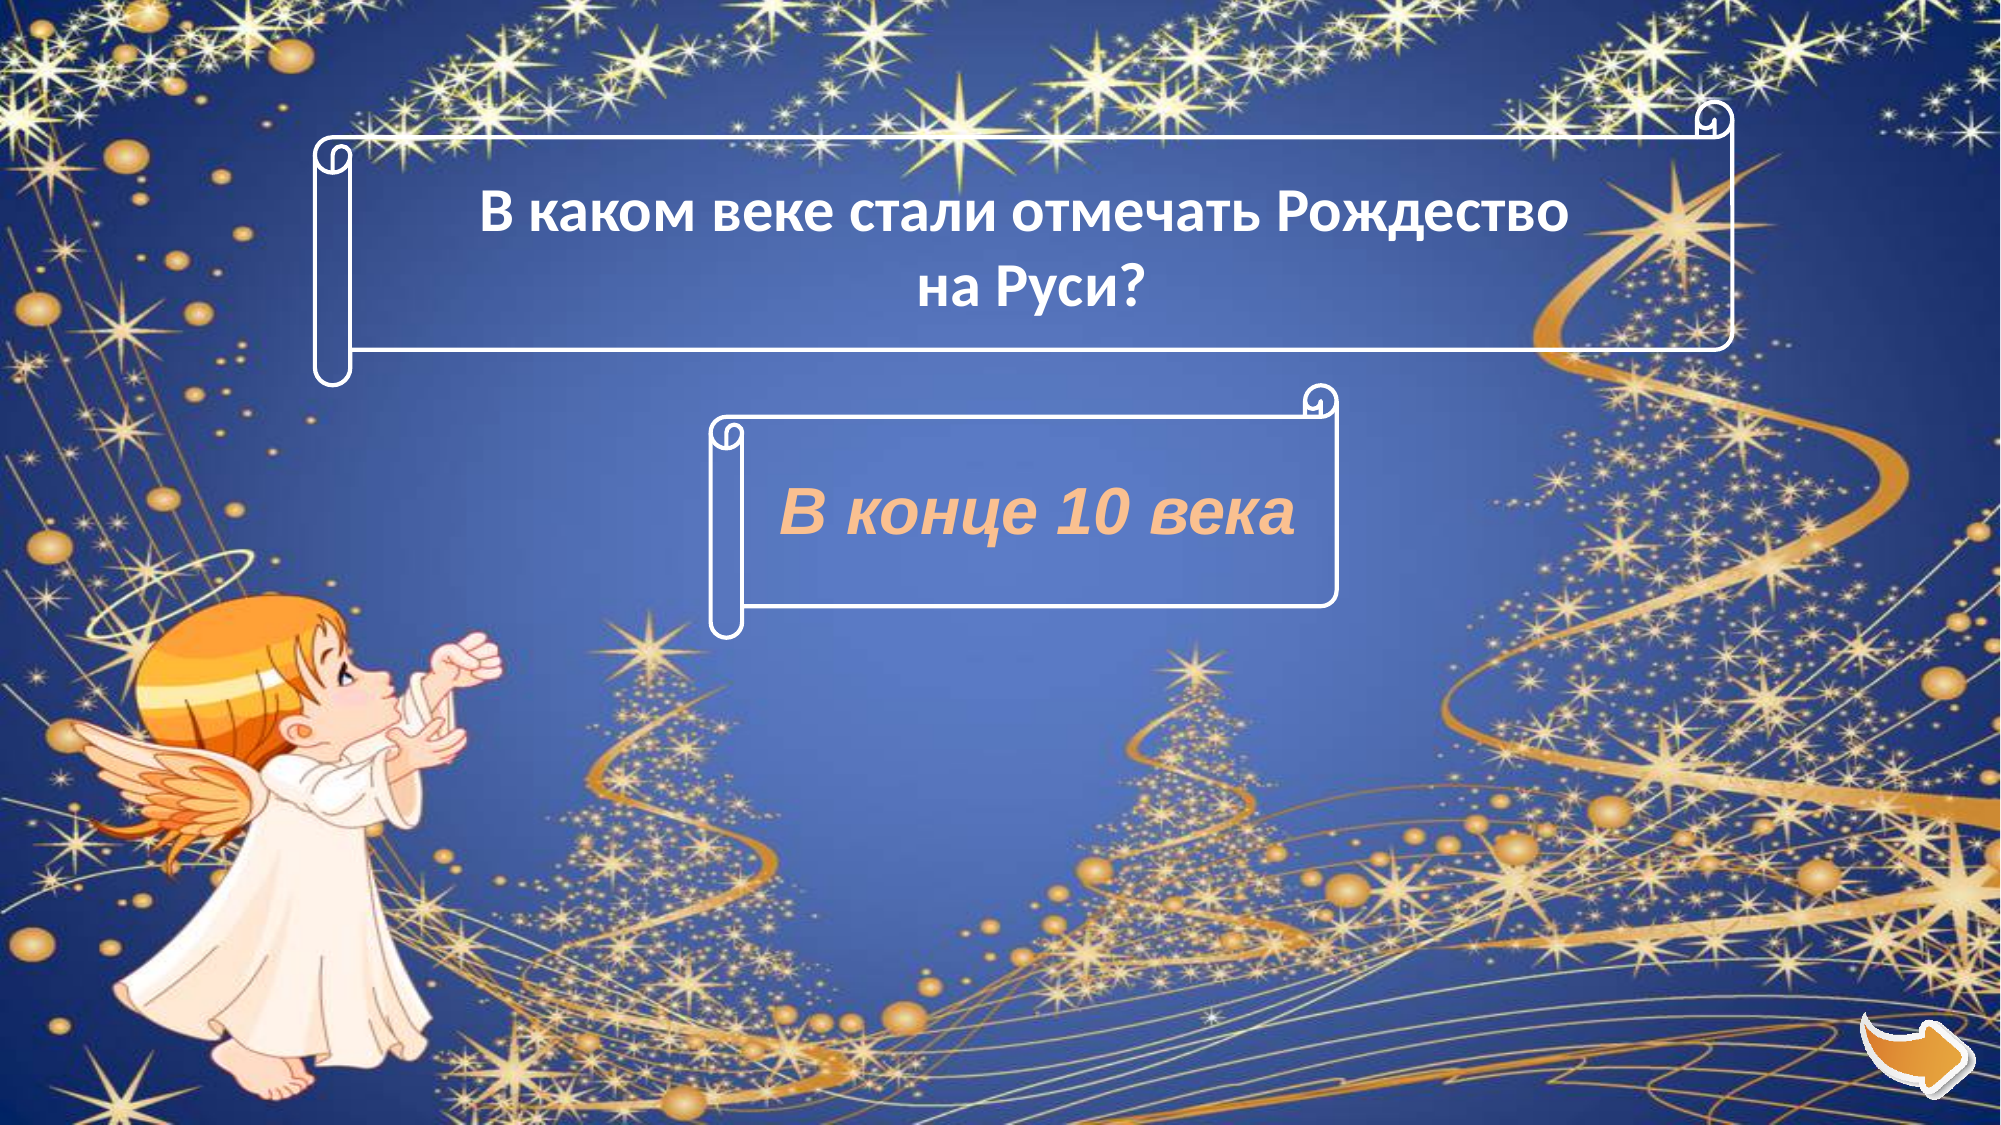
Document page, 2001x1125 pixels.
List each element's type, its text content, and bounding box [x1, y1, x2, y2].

picture [0, 0, 2001, 1125]
text_box В конце 10 века [740, 460, 1337, 555]
text_box [708, 383, 1339, 640]
text_box В каком веке стали отмечать Рождество на Руси? [312, 99, 1735, 388]
